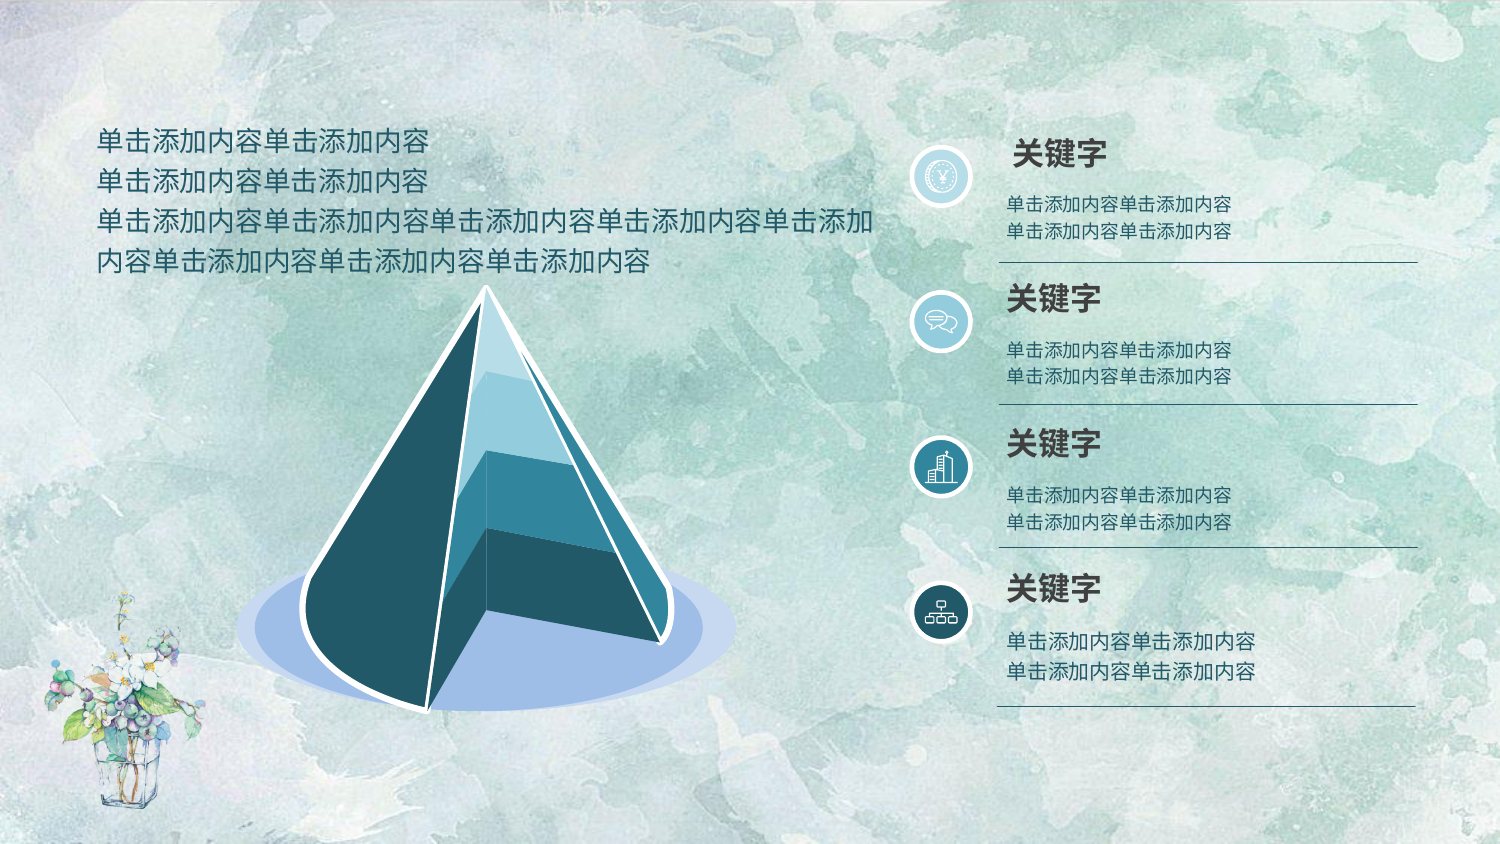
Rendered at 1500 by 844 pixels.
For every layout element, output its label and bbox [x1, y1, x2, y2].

text_box [81, 109, 1418, 712]
picture [0, 0, 1500, 844]
